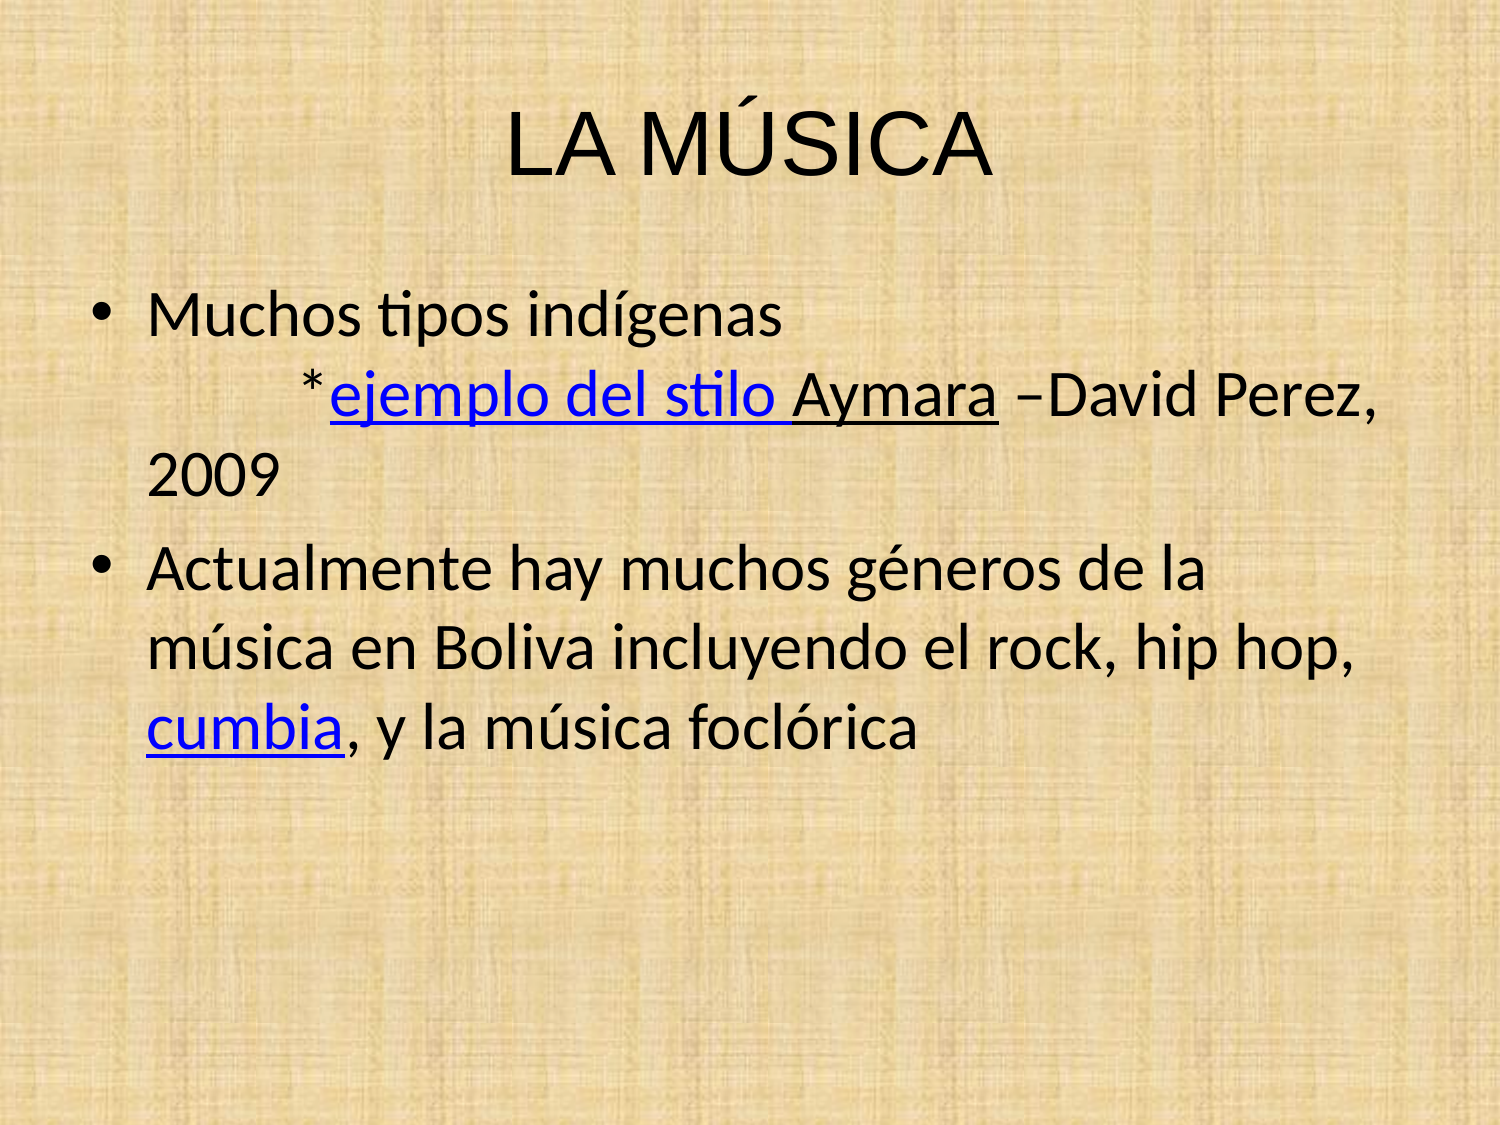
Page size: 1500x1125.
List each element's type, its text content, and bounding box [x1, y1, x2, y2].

list Muchos tipos indígenas *ejemplo del stilo Aymara –David Perez, 2009 Actualmente hay muchos géneros de la música en Boliva incluyendo el rock, hip hop, cumbia, y la música foclórica [75, 262, 1425, 1005]
title LA MÚSICA [75, 45, 1425, 233]
